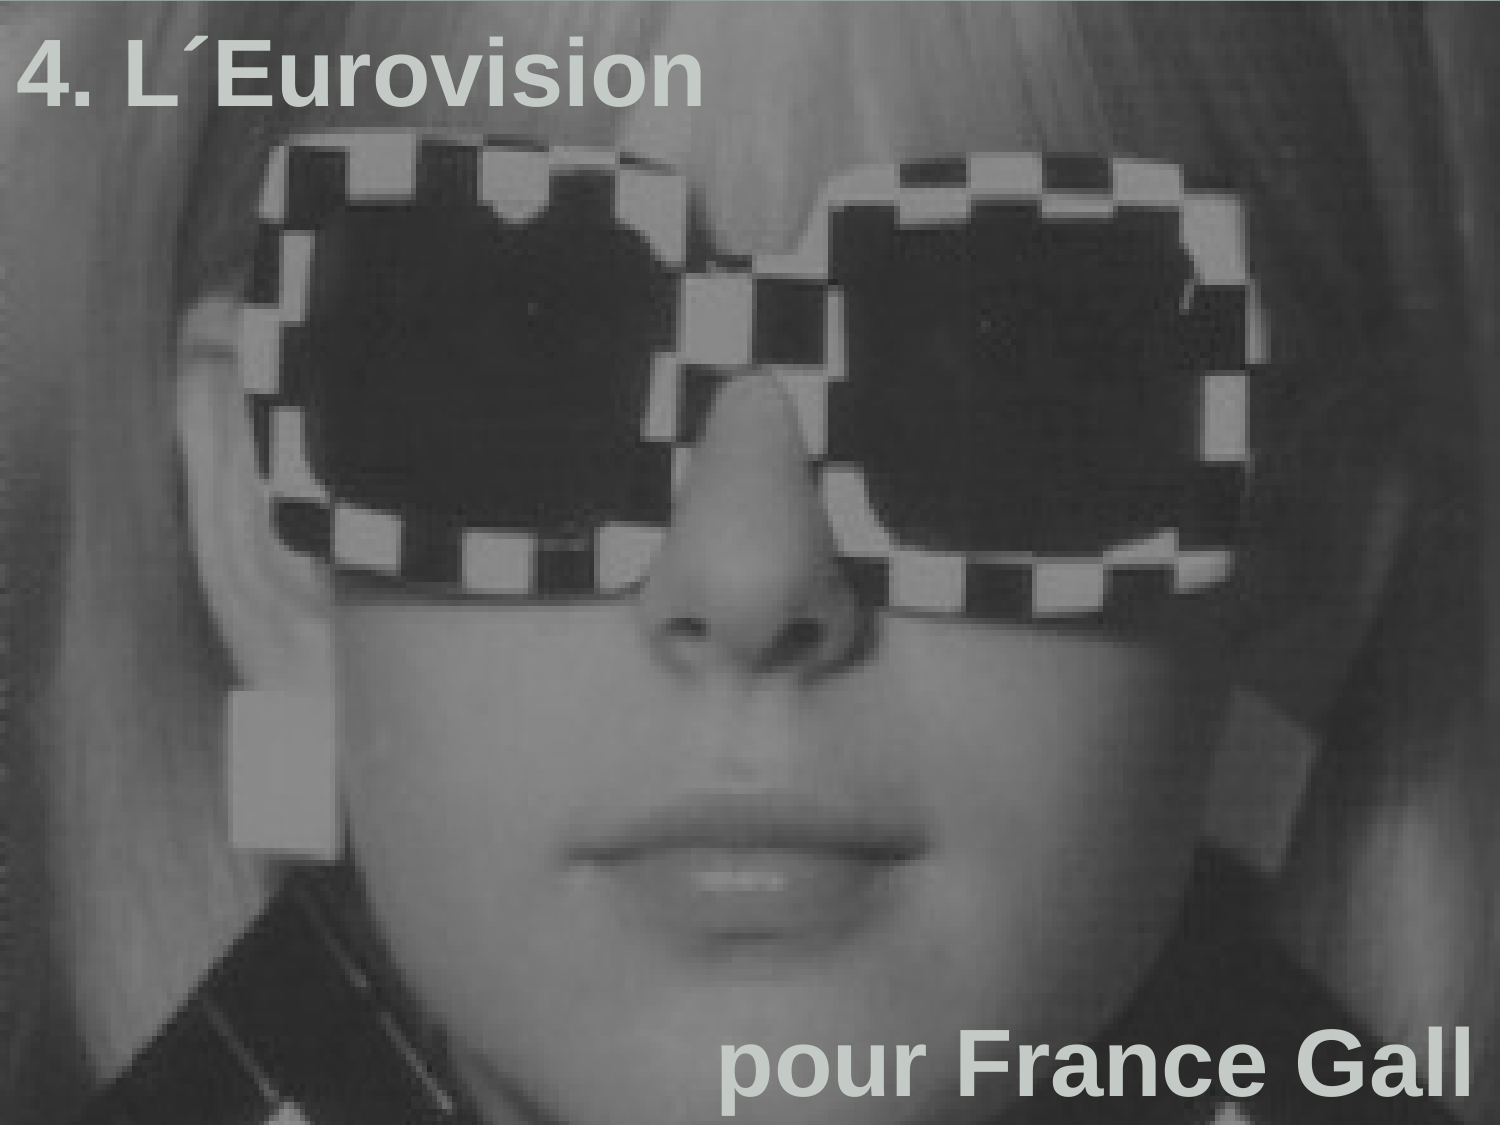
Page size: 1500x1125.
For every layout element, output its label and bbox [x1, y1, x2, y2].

list [0, 1, 1500, 1125]
